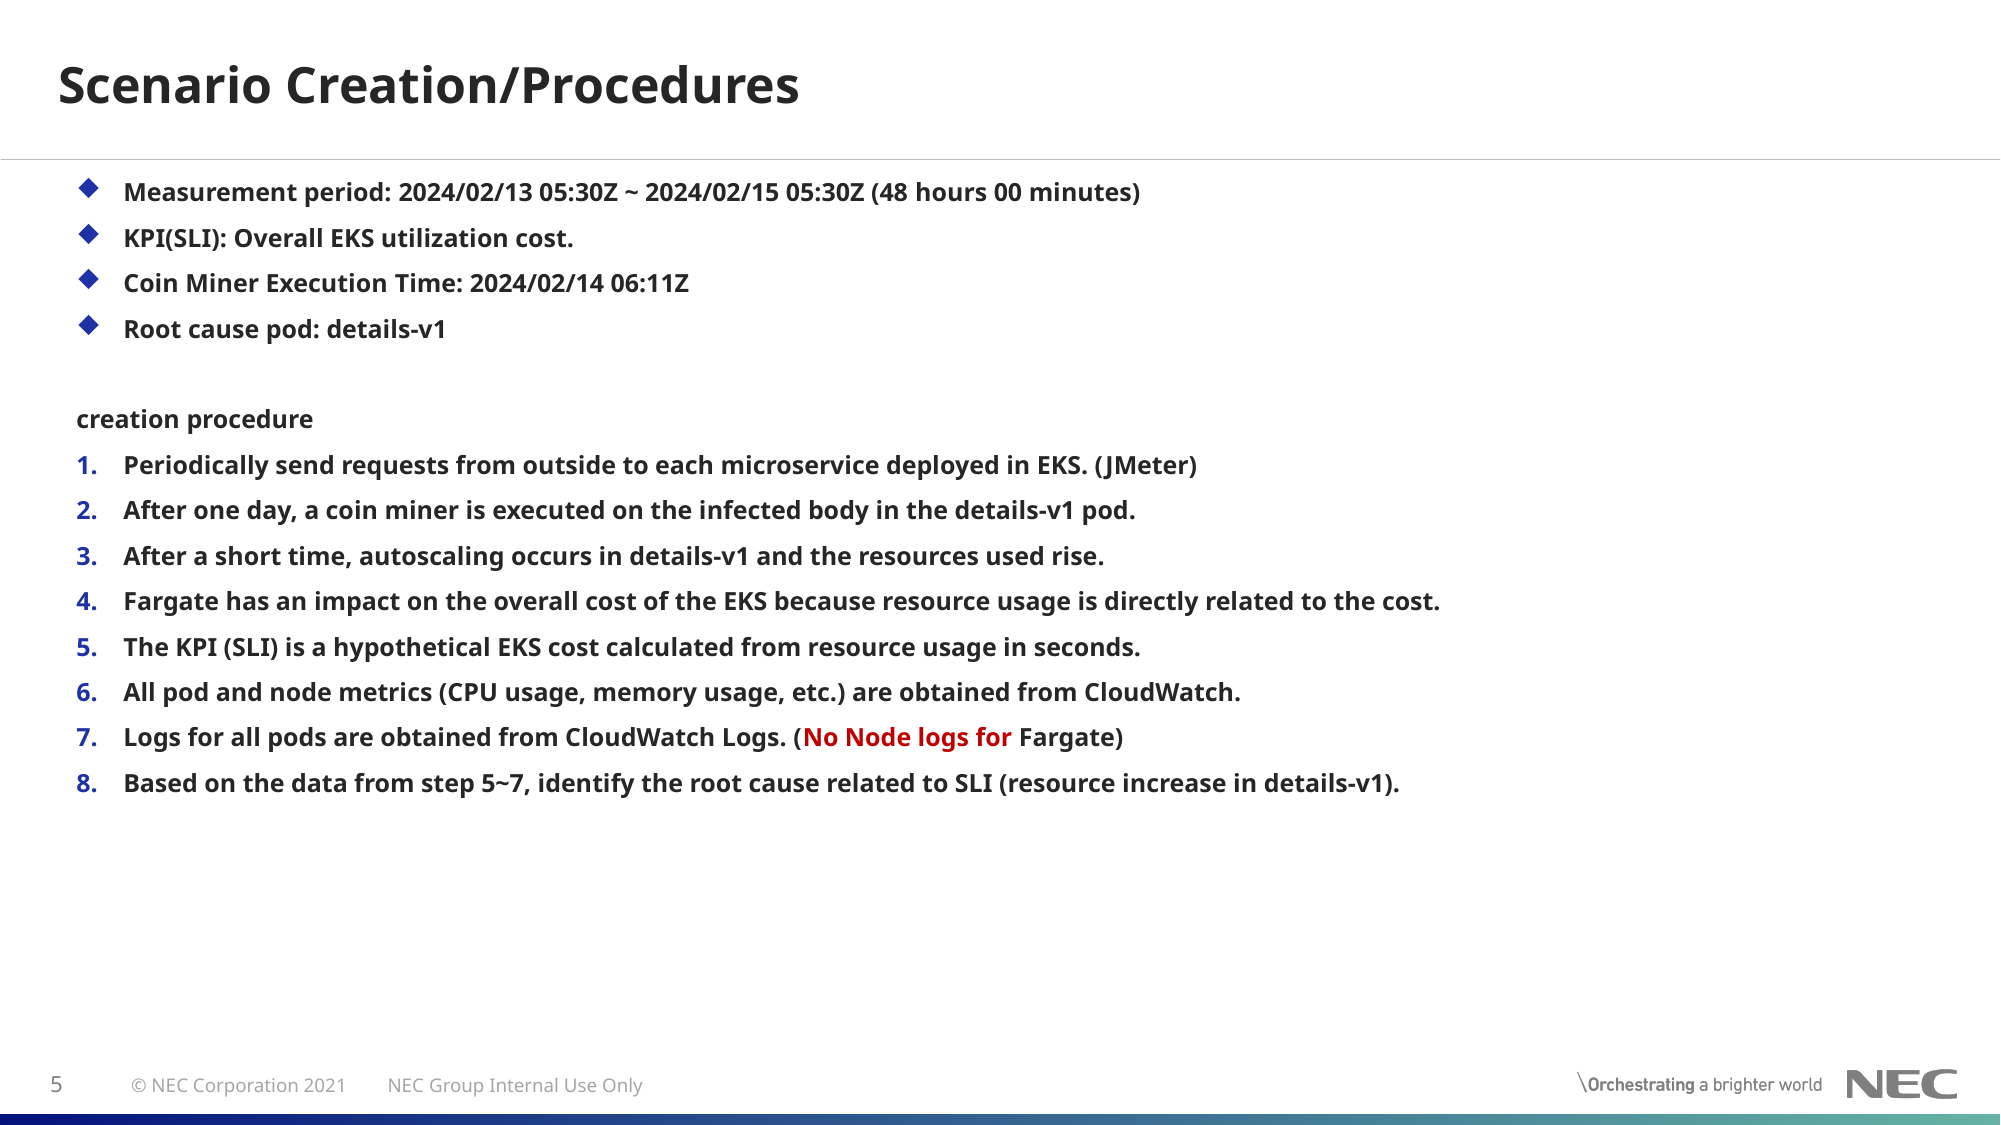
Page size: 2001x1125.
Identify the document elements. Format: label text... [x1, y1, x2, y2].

picture [0, 0, 2001, 1125]
text_box Measurement period: 2024/02/13 05:30Z ~ 2024/02/15 05:30Z (48 hours 00 minutes) KPI(SLI): Overall EKS utilization cost. Coin Miner Execution Time: 2024/02/14 06:11Z Root cause pod: details-v1 creation procedure Periodically send requests from outside to each microservice deployed in EKS. (JMeter) After one day, a coin miner is executed on the infected body in the details-v1 pod. After a short time, autoscaling occurs in details-v1 and the resources used rise. Fargate has an impact on the overall cost of the EKS because resource usage is directly related to the cost. The KPI (SLI) is a hypothetical EKS cost calculated from resource usage in seconds. All pod and node metrics (CPU usage, memory usage, etc.) are obtained from CloudWatch. Logs for all pods are obtained from CloudWatch Logs. (No Node logs for Fargate) Based on the data from step 5~7, identify the root cause related to SLI (resource increase in details-v1). [43, 166, 1957, 1012]
title Scenario Creation/Procedures [43, 33, 1957, 135]
